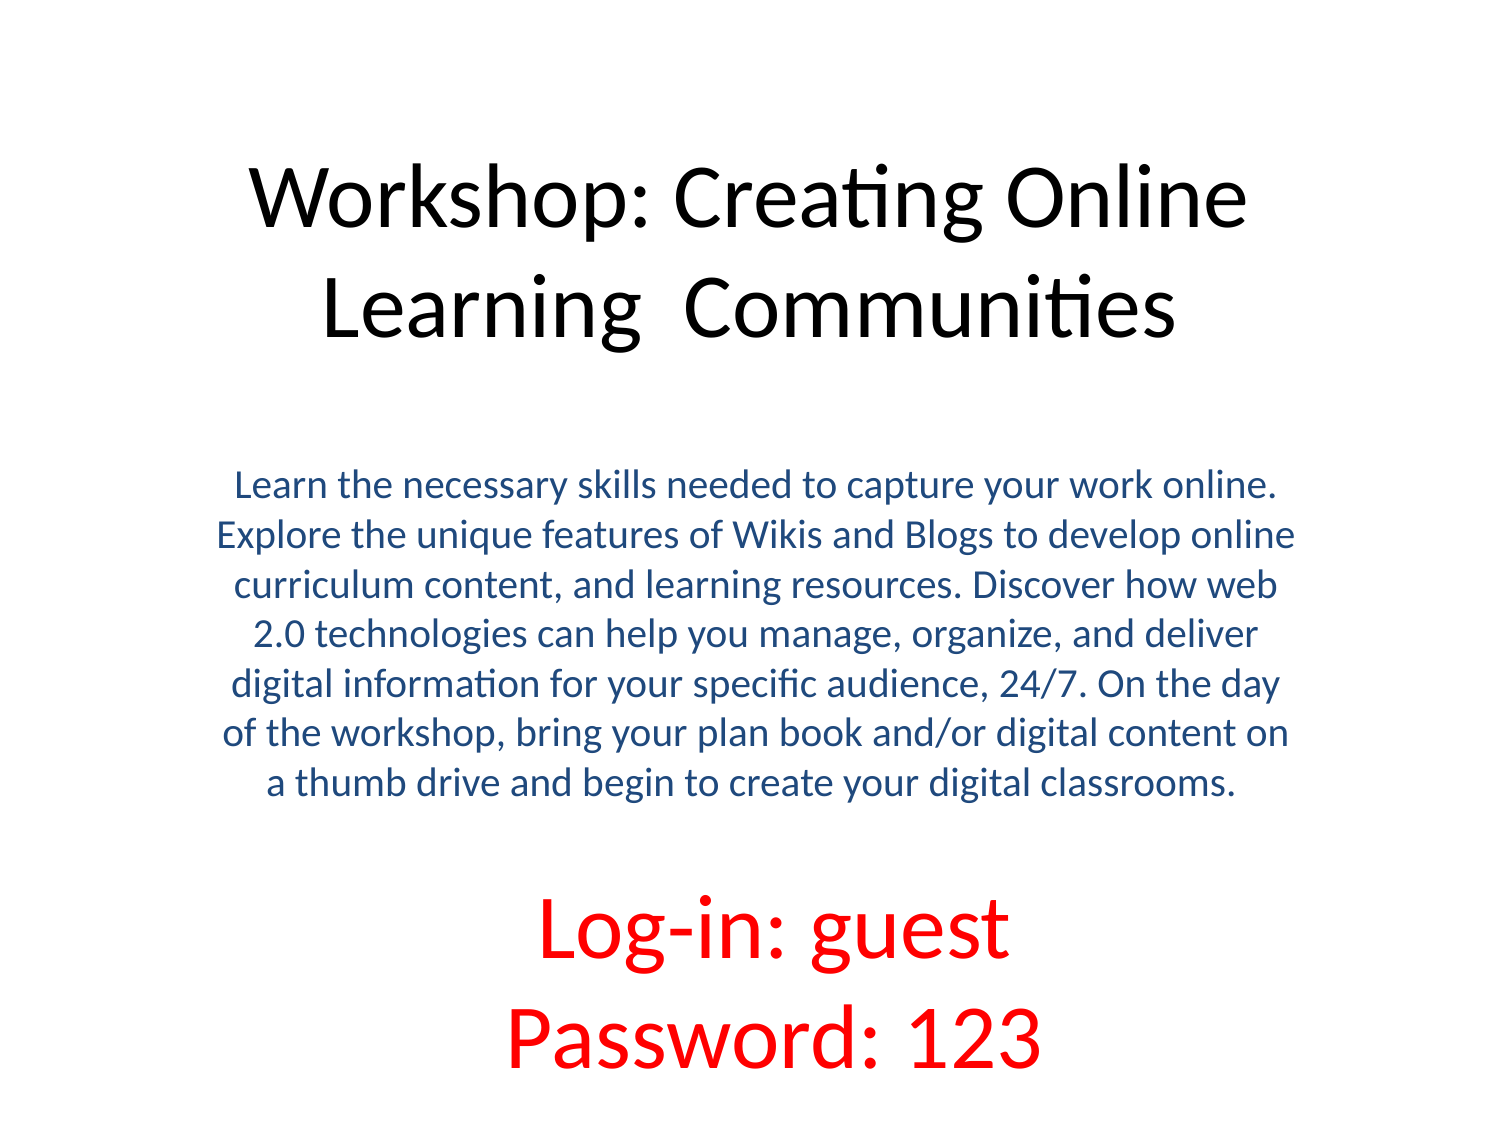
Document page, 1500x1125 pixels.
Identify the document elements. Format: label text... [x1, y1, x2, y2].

subtitle Learn the necessary skills needed to capture your work online. Explore the unique features of Wikis and Blogs to develop online curriculum content, and learning resources. Discover how web 2.0 technologies can help you manage, organize, and deliver digital information for your specific audience, 24/7. On the day of the workshop, bring your plan book and/or digital content on a thumb drive and begin to create your digital classrooms. [200, 450, 1313, 856]
text_box Log-in: guest Password: 123 [137, 856, 1413, 1098]
title Workshop: Creating Online Learning Communities [112, 125, 1388, 367]
